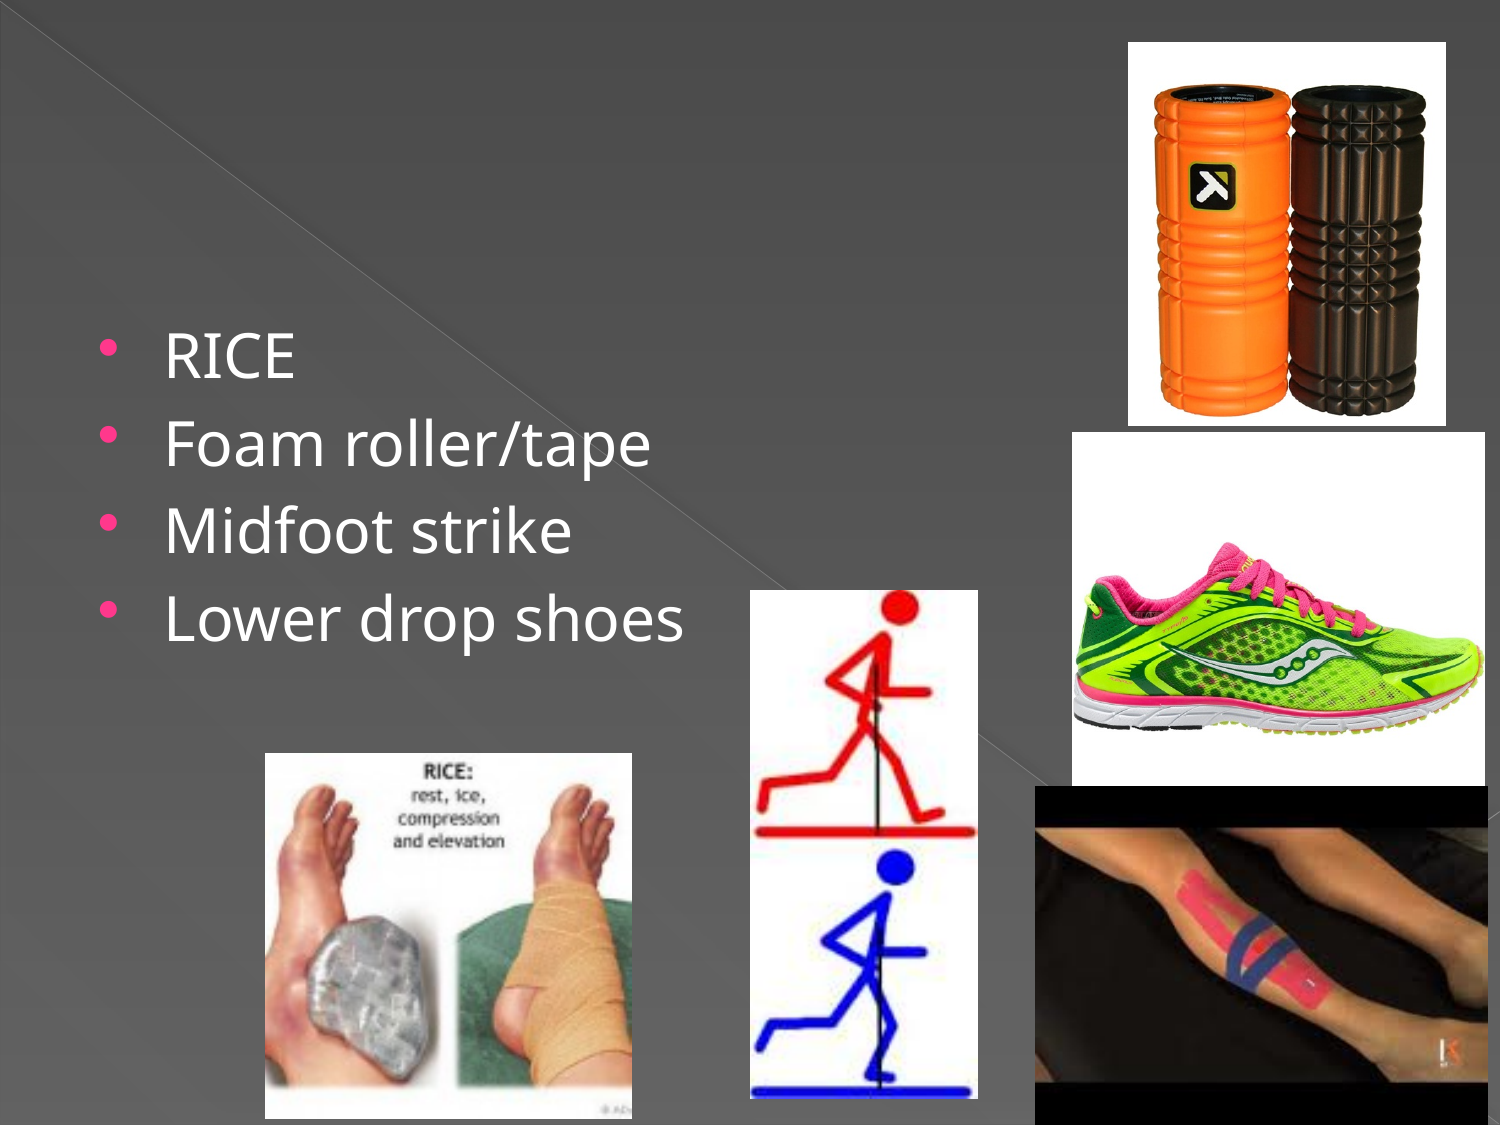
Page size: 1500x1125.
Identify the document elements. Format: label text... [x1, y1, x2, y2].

list RICE Foam roller/tape Midfoot strike Lower drop shoes [75, 308, 1118, 1059]
picture [265, 752, 632, 1120]
picture [749, 589, 978, 1100]
picture [1035, 431, 1488, 1125]
picture [1127, 42, 1446, 426]
